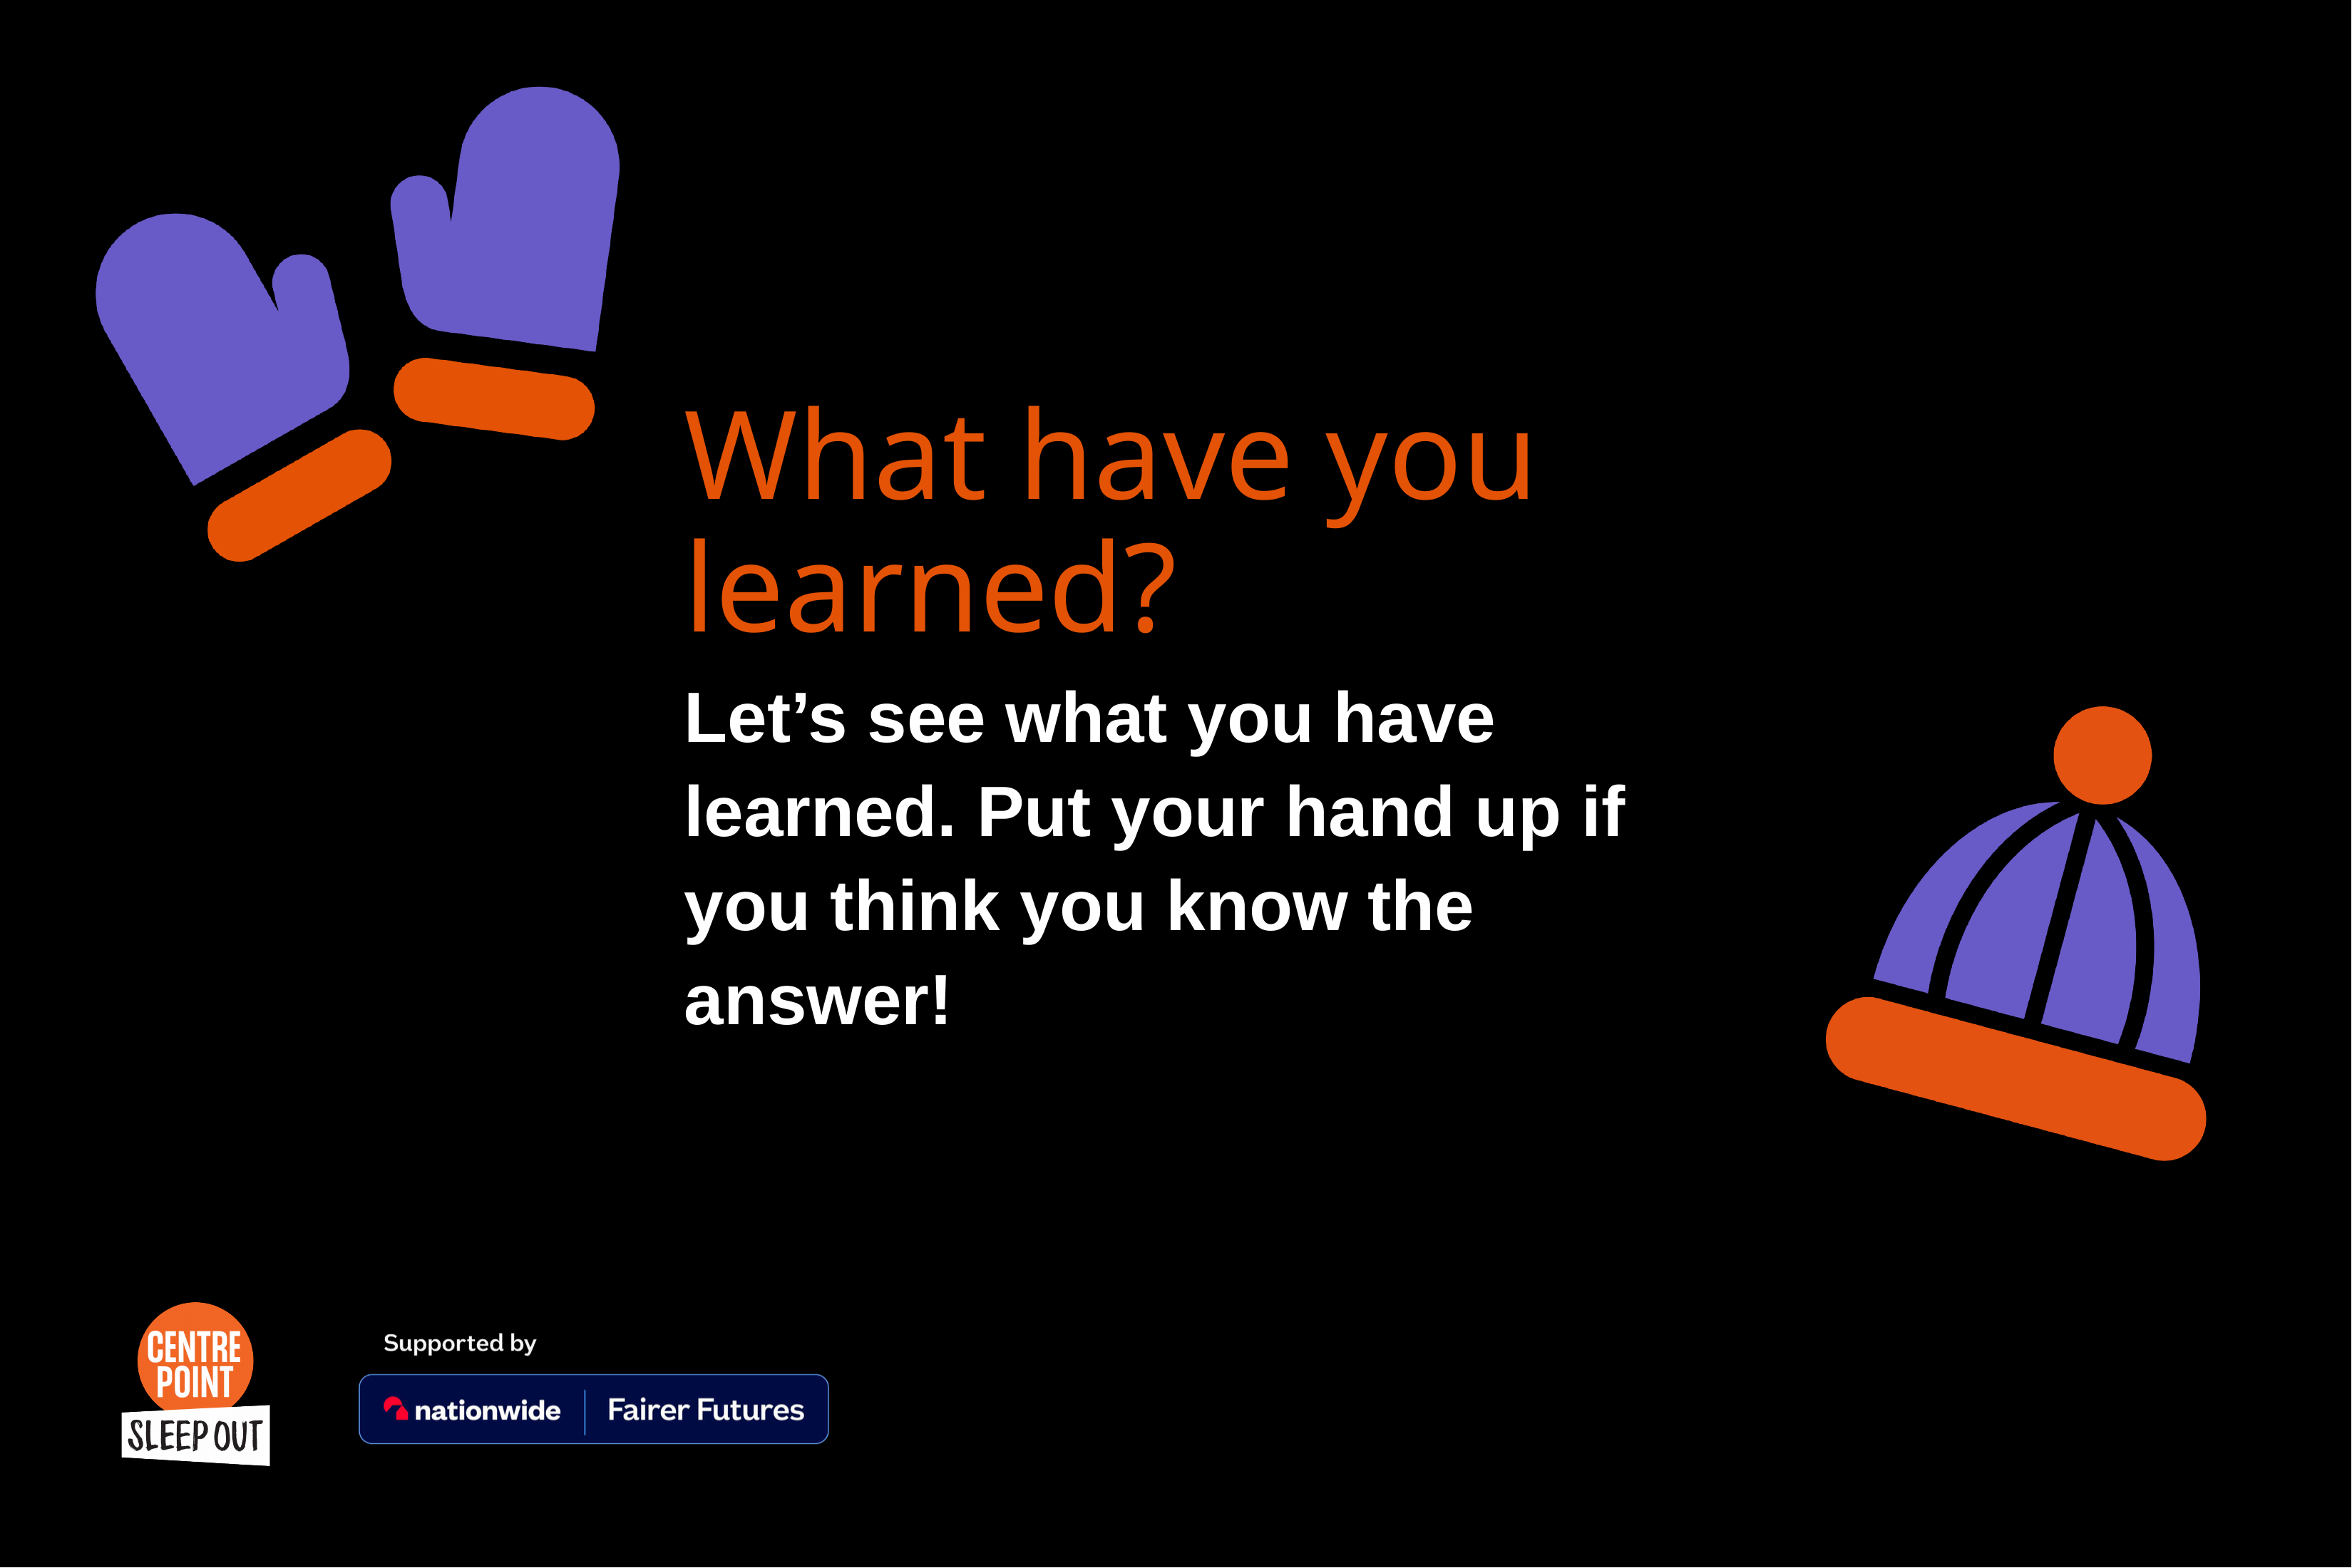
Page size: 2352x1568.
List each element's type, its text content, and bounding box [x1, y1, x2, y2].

title What have you learned? [684, 520, 1703, 659]
picture [321, 1314, 874, 1462]
list Let’s see what you have learned. Put your hand up if you think you know the answer! [684, 662, 1703, 1036]
picture [121, 1302, 270, 1466]
picture [1808, 651, 2310, 1179]
picture [52, 56, 693, 594]
